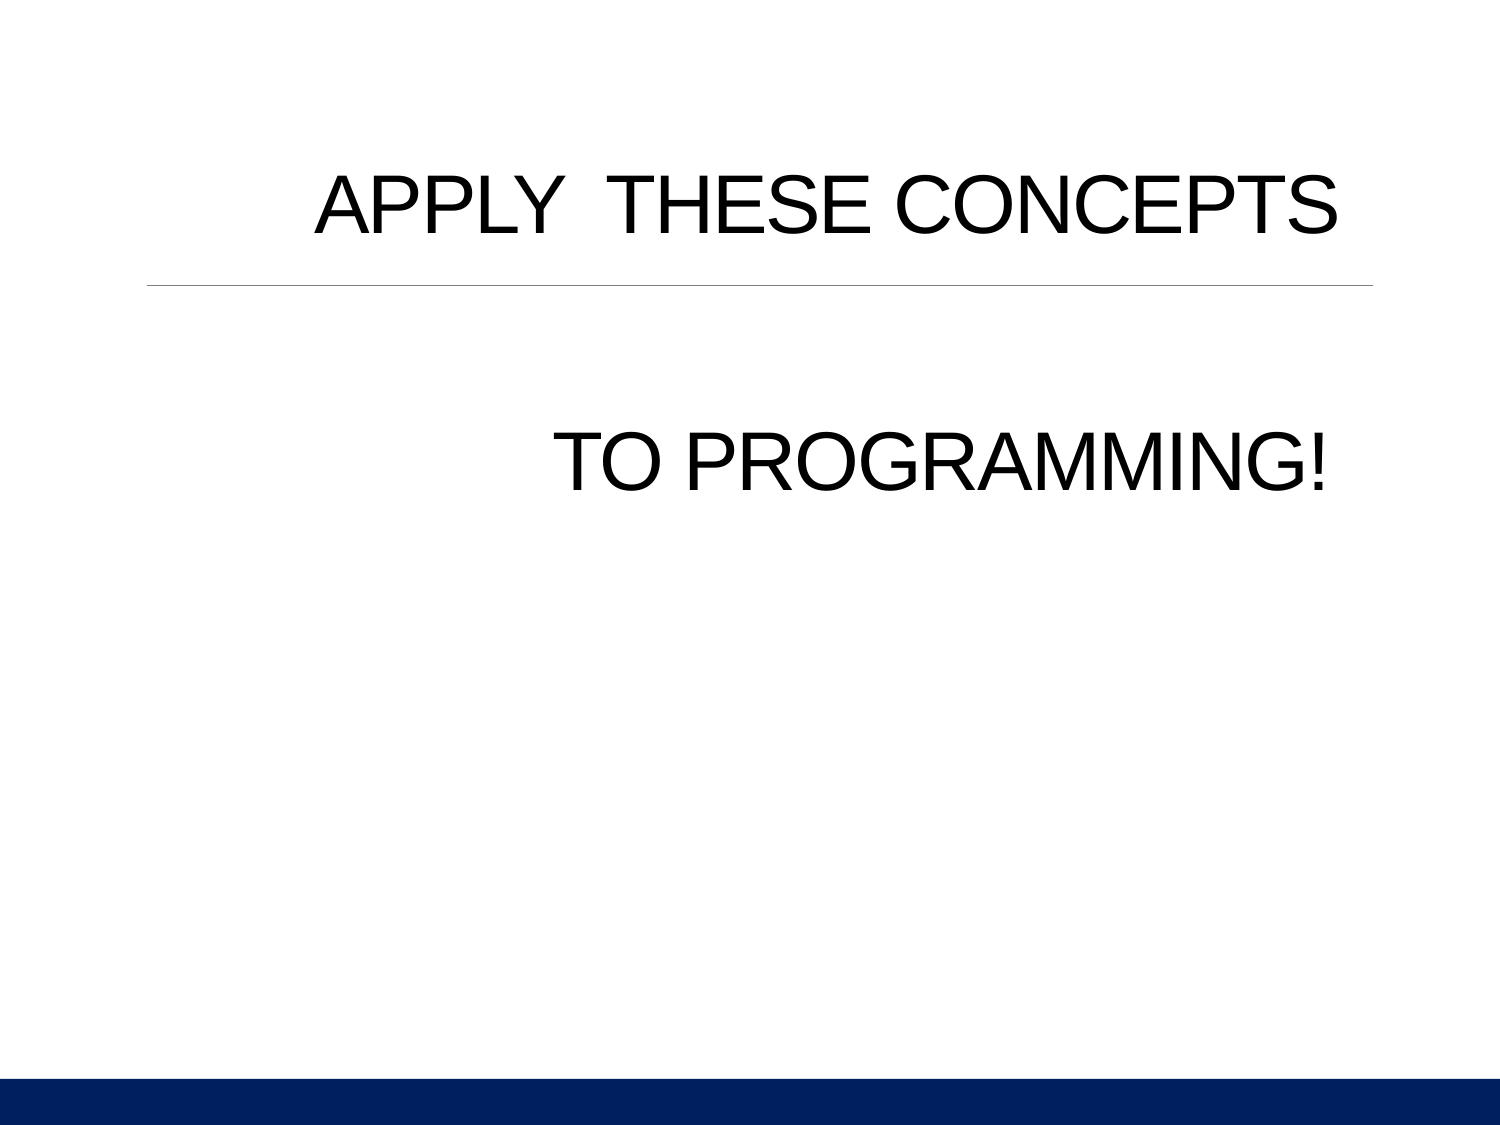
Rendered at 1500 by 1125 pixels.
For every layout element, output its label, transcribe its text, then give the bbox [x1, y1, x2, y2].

text_box TO PROGRAMMING! [549, 405, 1368, 508]
title APPLY THESE CONCEPTS [312, 147, 1366, 338]
